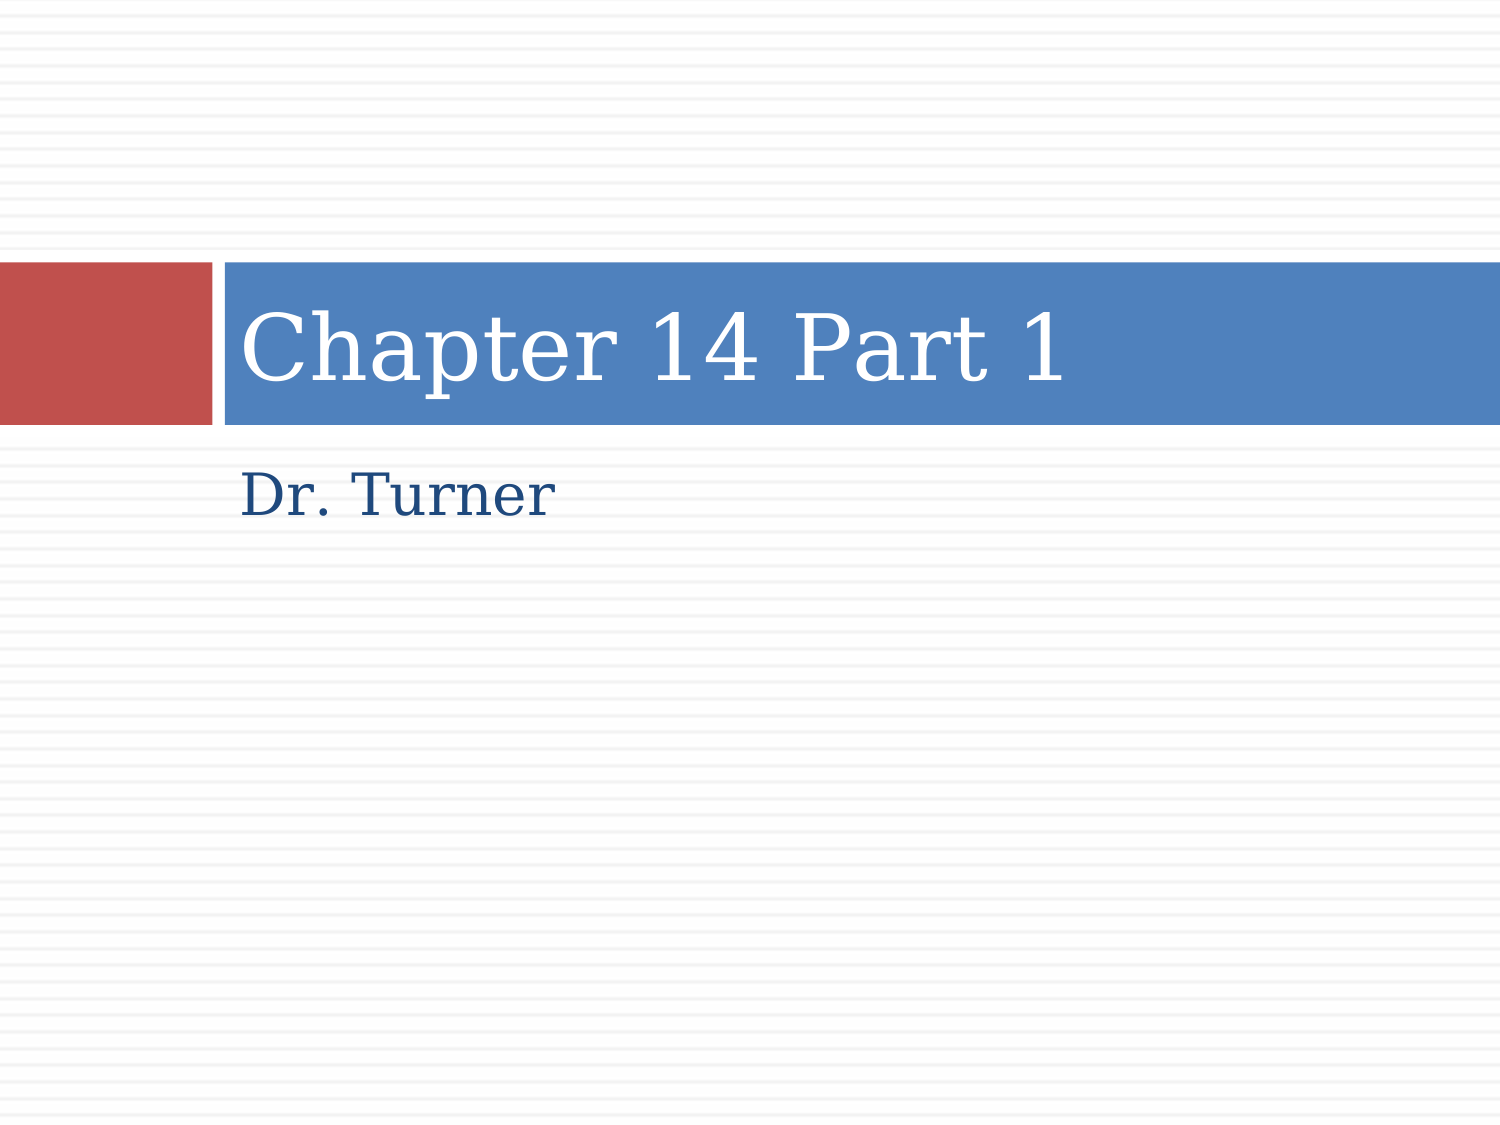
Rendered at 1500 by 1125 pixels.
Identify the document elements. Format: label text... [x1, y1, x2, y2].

list Dr. Turner [225, 450, 1394, 725]
title Chapter 14 Part 1 [225, 262, 1475, 425]
